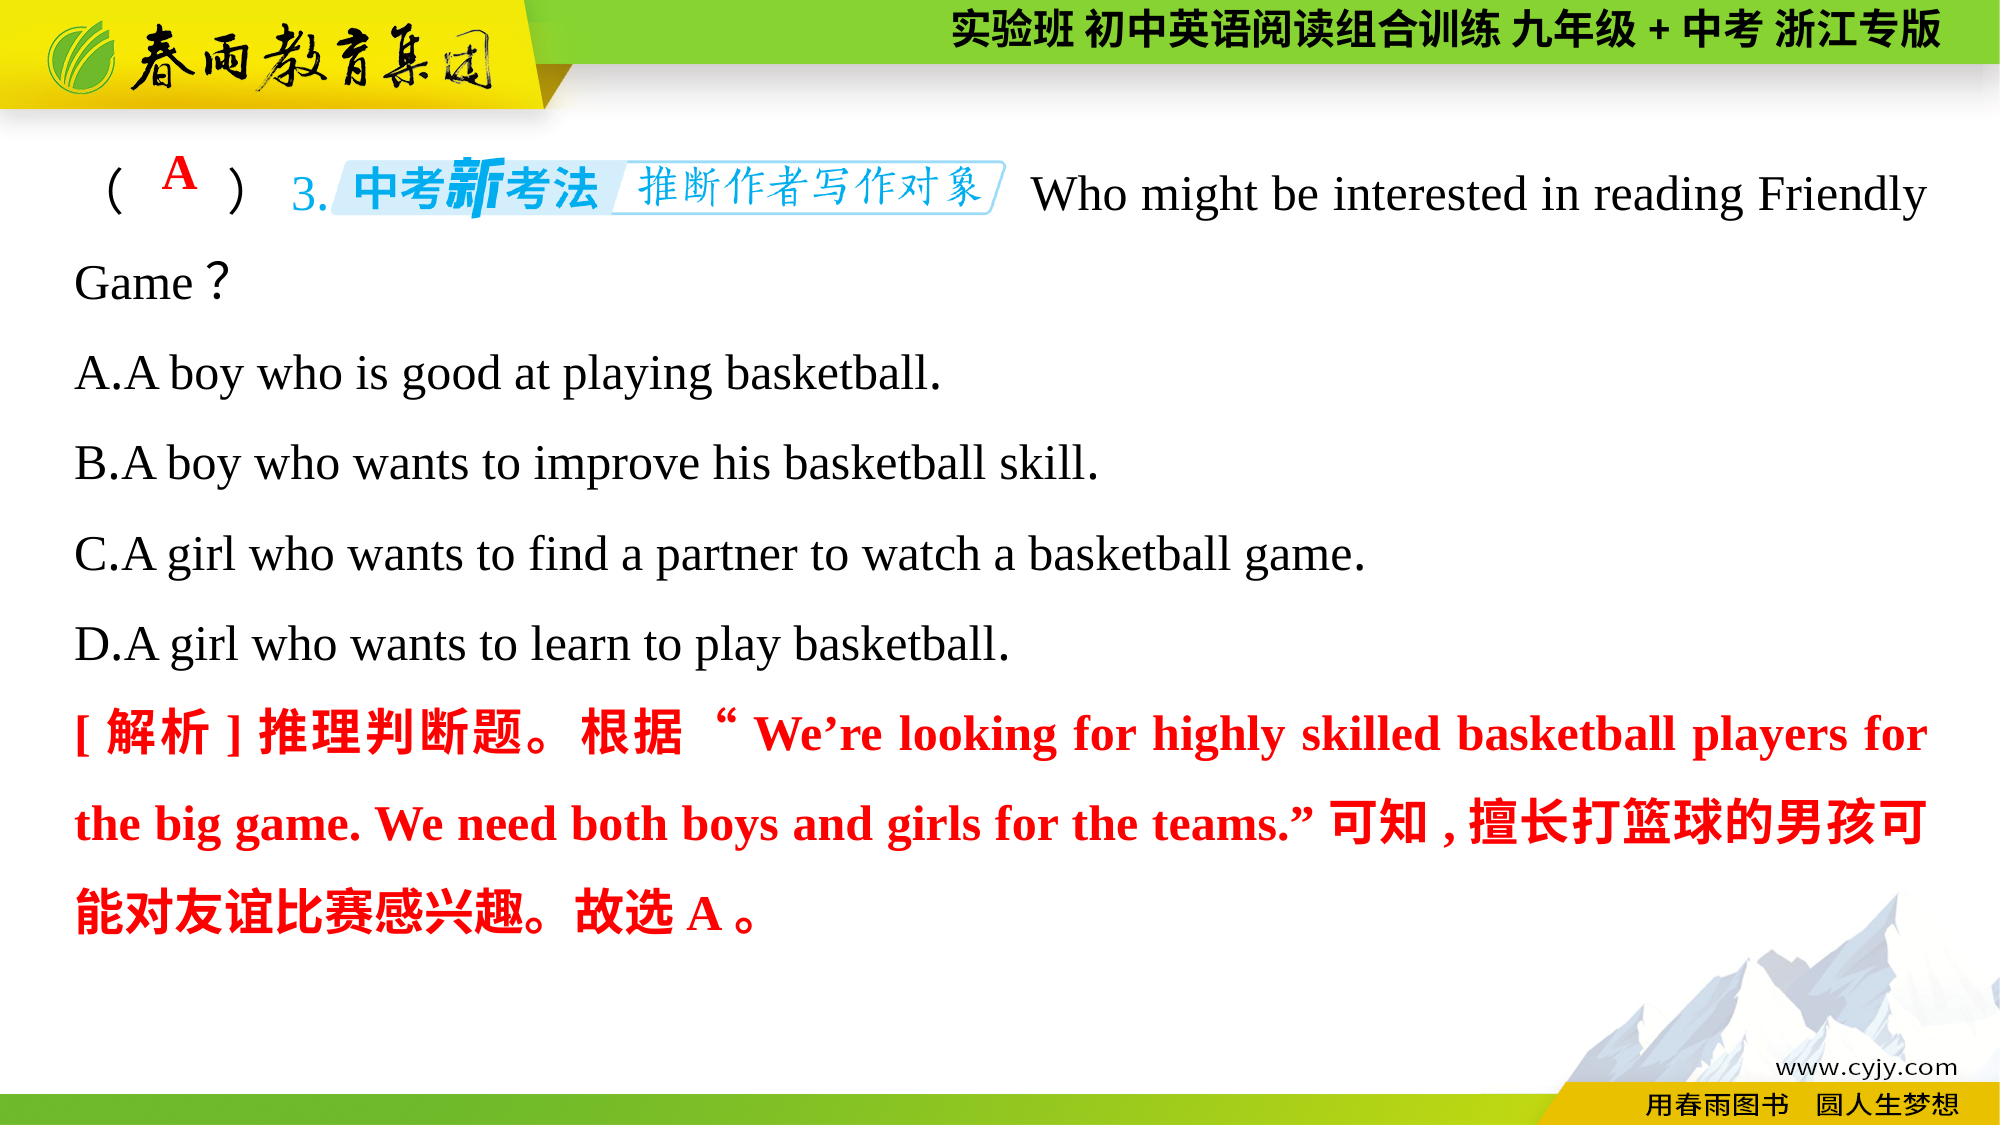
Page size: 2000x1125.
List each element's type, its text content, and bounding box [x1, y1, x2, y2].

text_box A [146, 132, 213, 208]
list （ ）3. Who might be interested in reading Friendly Game？ A.A boy who is good at playing basketball. B.A boy who wants to improve his basketball skill. C.A girl who wants to find a partner to watch a basketball game. D.A girl who wants to learn to play basketball. [59, 122, 1944, 662]
picture [0, 0, 2000, 1125]
text_box [解析]推理判断题。根据“We’re looking for highly skilled basketball players for the big game. We need both boys and girls for the teams.”可知,擅长打篮球的男孩可能对友谊比赛感兴趣。故选A。 [59, 662, 1944, 948]
